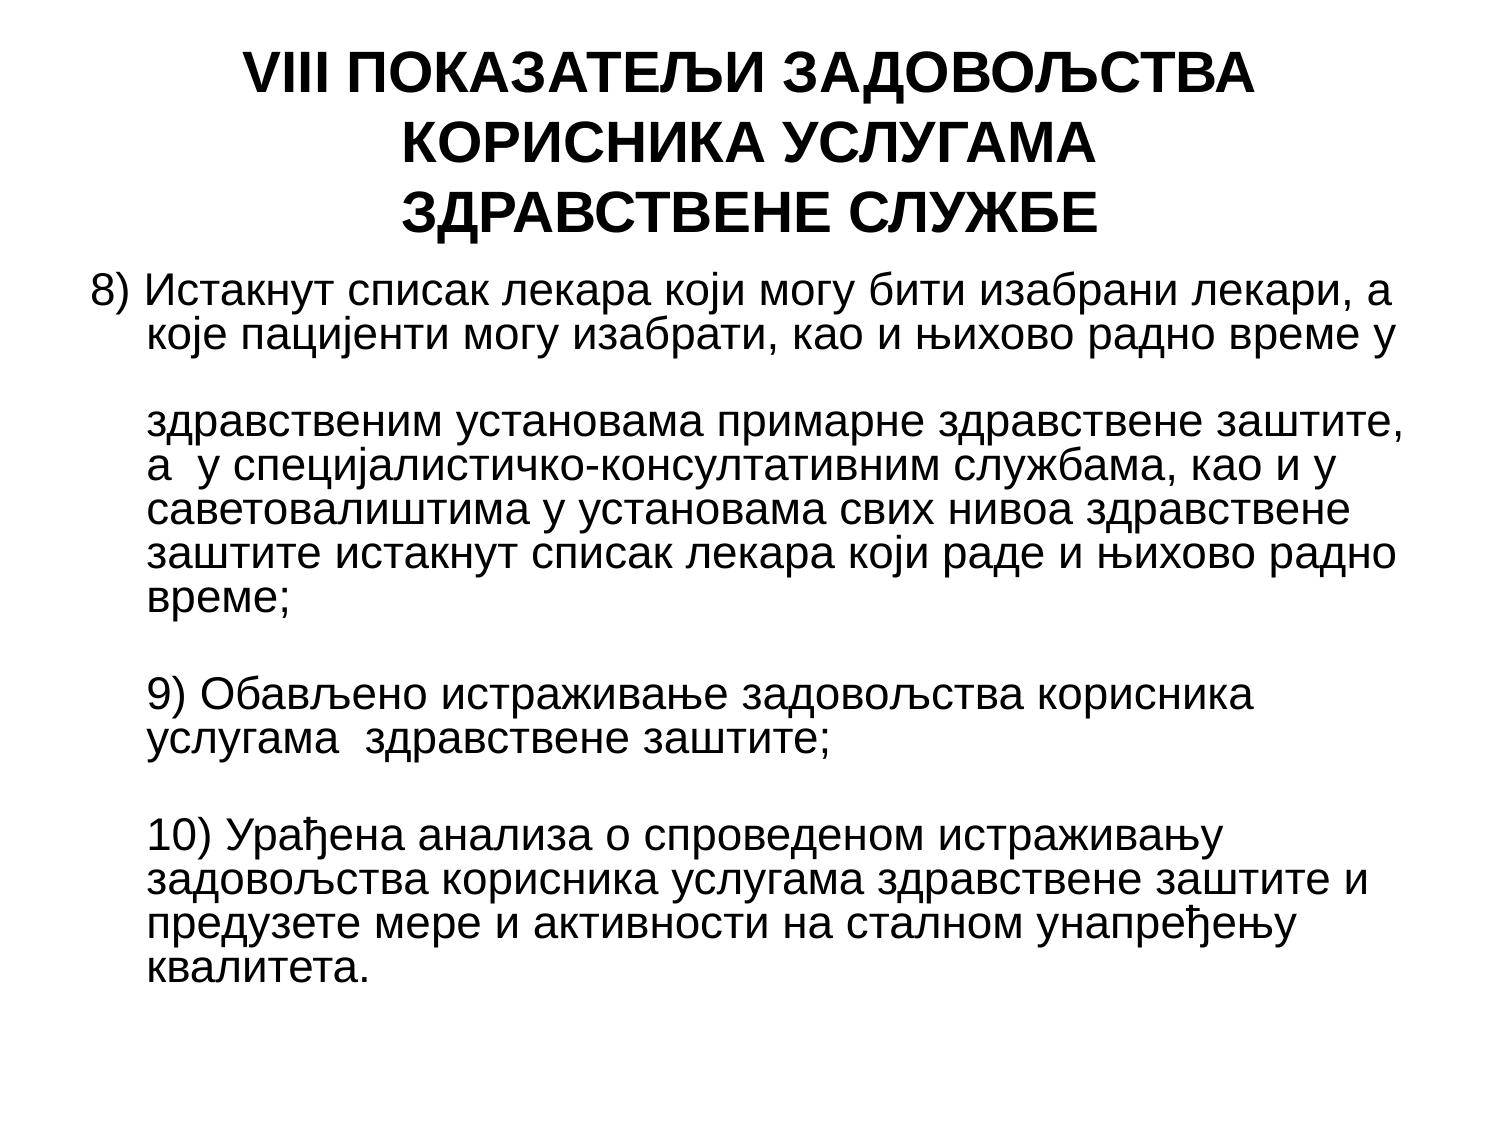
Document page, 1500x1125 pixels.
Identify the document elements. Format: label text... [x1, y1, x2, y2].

list 8) Истакнут списак лекара који могу бити изабрани лекари, а које пацијенти могу изабрати, као и њихово радно време у здравственим установама примарне здравствене заштите, а у специјалистичко-консултативним службама, као и у саветовалиштима у установама свих нивоа здравствене заштите истакнут списак лекара који раде и њихово радно време; 9) Обављено истраживање задовољства корисника услугама здравствене заштите; 10) Урађена анализа о спроведеном истраживању задовољства корисника услугама здравствене заштите и предузете мере и активности на сталном унапређењу квалитета. [75, 262, 1425, 1005]
title VIII ПОКАЗАТЕЉИ ЗАДОВОЉСТВА КОРИСНИКА УСЛУГАМА ЗДРАВСТВЕНЕ СЛУЖБЕ [75, 45, 1425, 233]
